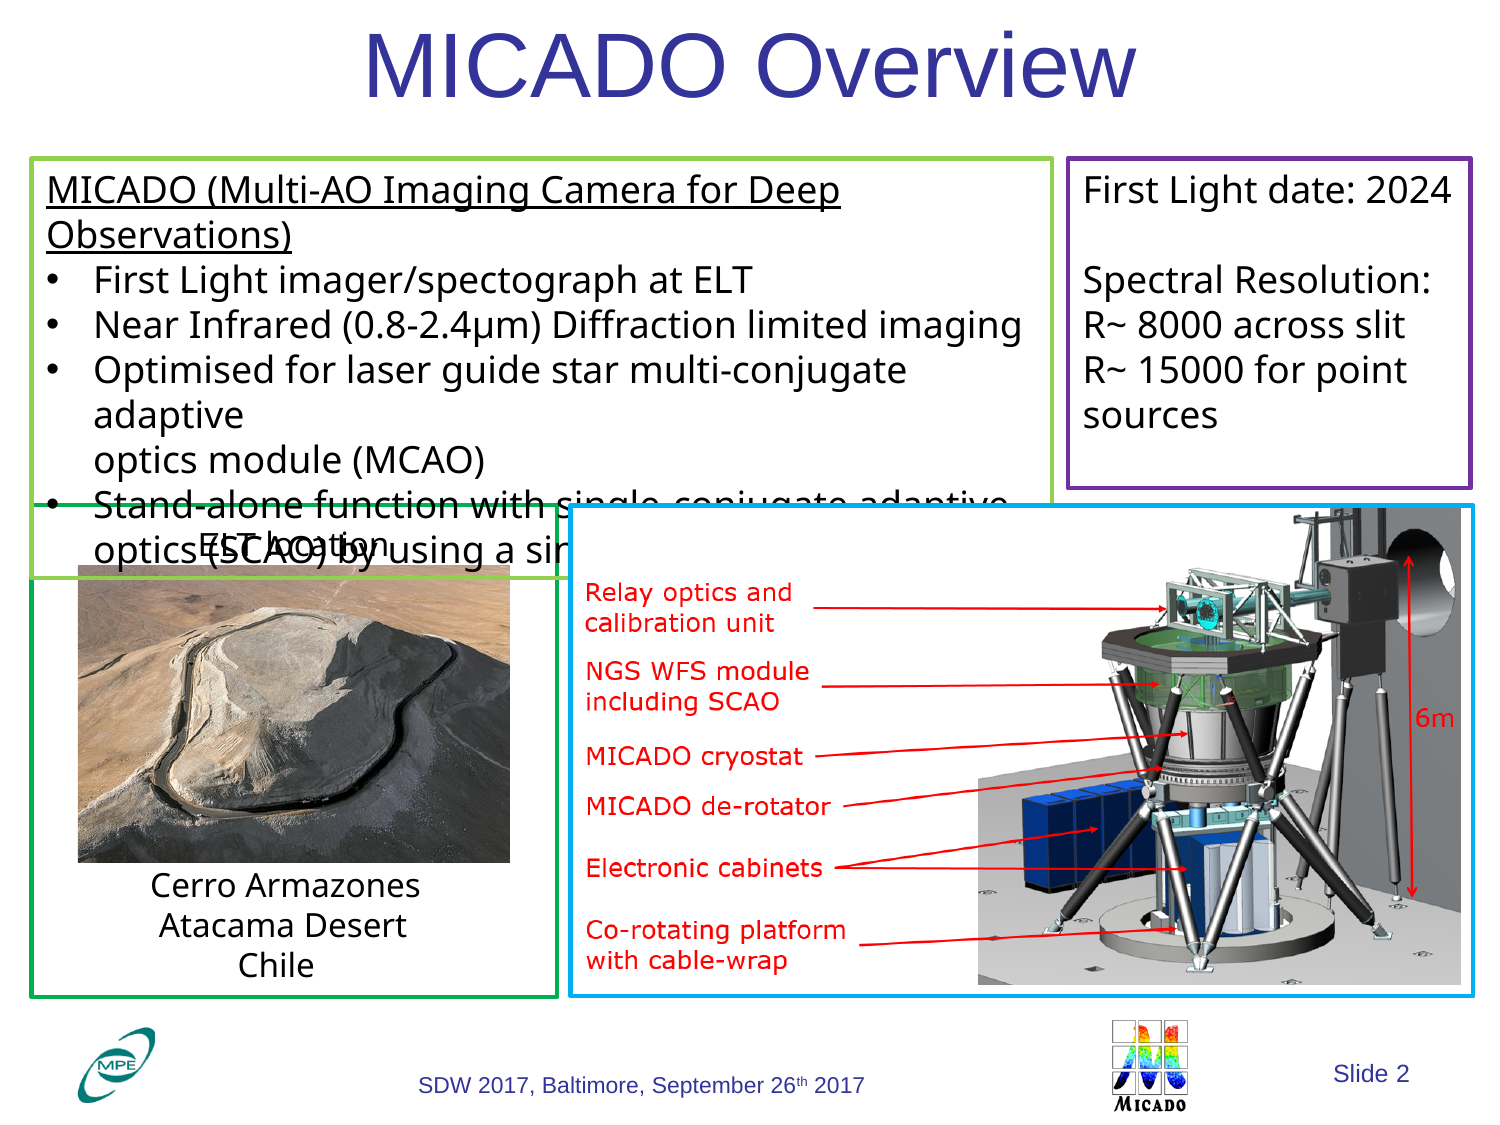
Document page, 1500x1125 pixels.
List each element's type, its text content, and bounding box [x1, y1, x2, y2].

picture [77, 1027, 155, 1103]
title MICADO Overview [75, 0, 1425, 122]
text_box Cerro Armazones Atacama Desert Chile [135, 873, 445, 992]
text_box First Light date: 2024 Spectral Resolution: R~ 8000 across slit R~ 15000 for point sources [1067, 158, 1471, 489]
text_box MICADO (Multi-AO Imaging Camera for Deep Observations) First Light imager/spectograph at ELT Near Infrared (0.8-2.4µm) Diffraction limited imaging Optimised for laser guide star multi-conjugate adaptive optics module (MCAO) Stand-alone function with single-conjugate adaptive optics (SCAO) by using a single natural guide star [31, 158, 1053, 579]
picture [574, 509, 1470, 993]
text_box [29, 503, 559, 999]
list [559, 579, 568, 997]
list [1053, 254, 1400, 503]
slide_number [256, 1062, 1033, 1105]
slide_number Slide 2 [1074, 1042, 1425, 1103]
picture [77, 565, 511, 864]
picture [1111, 1103, 1188, 1113]
picture [1111, 1018, 1188, 1042]
